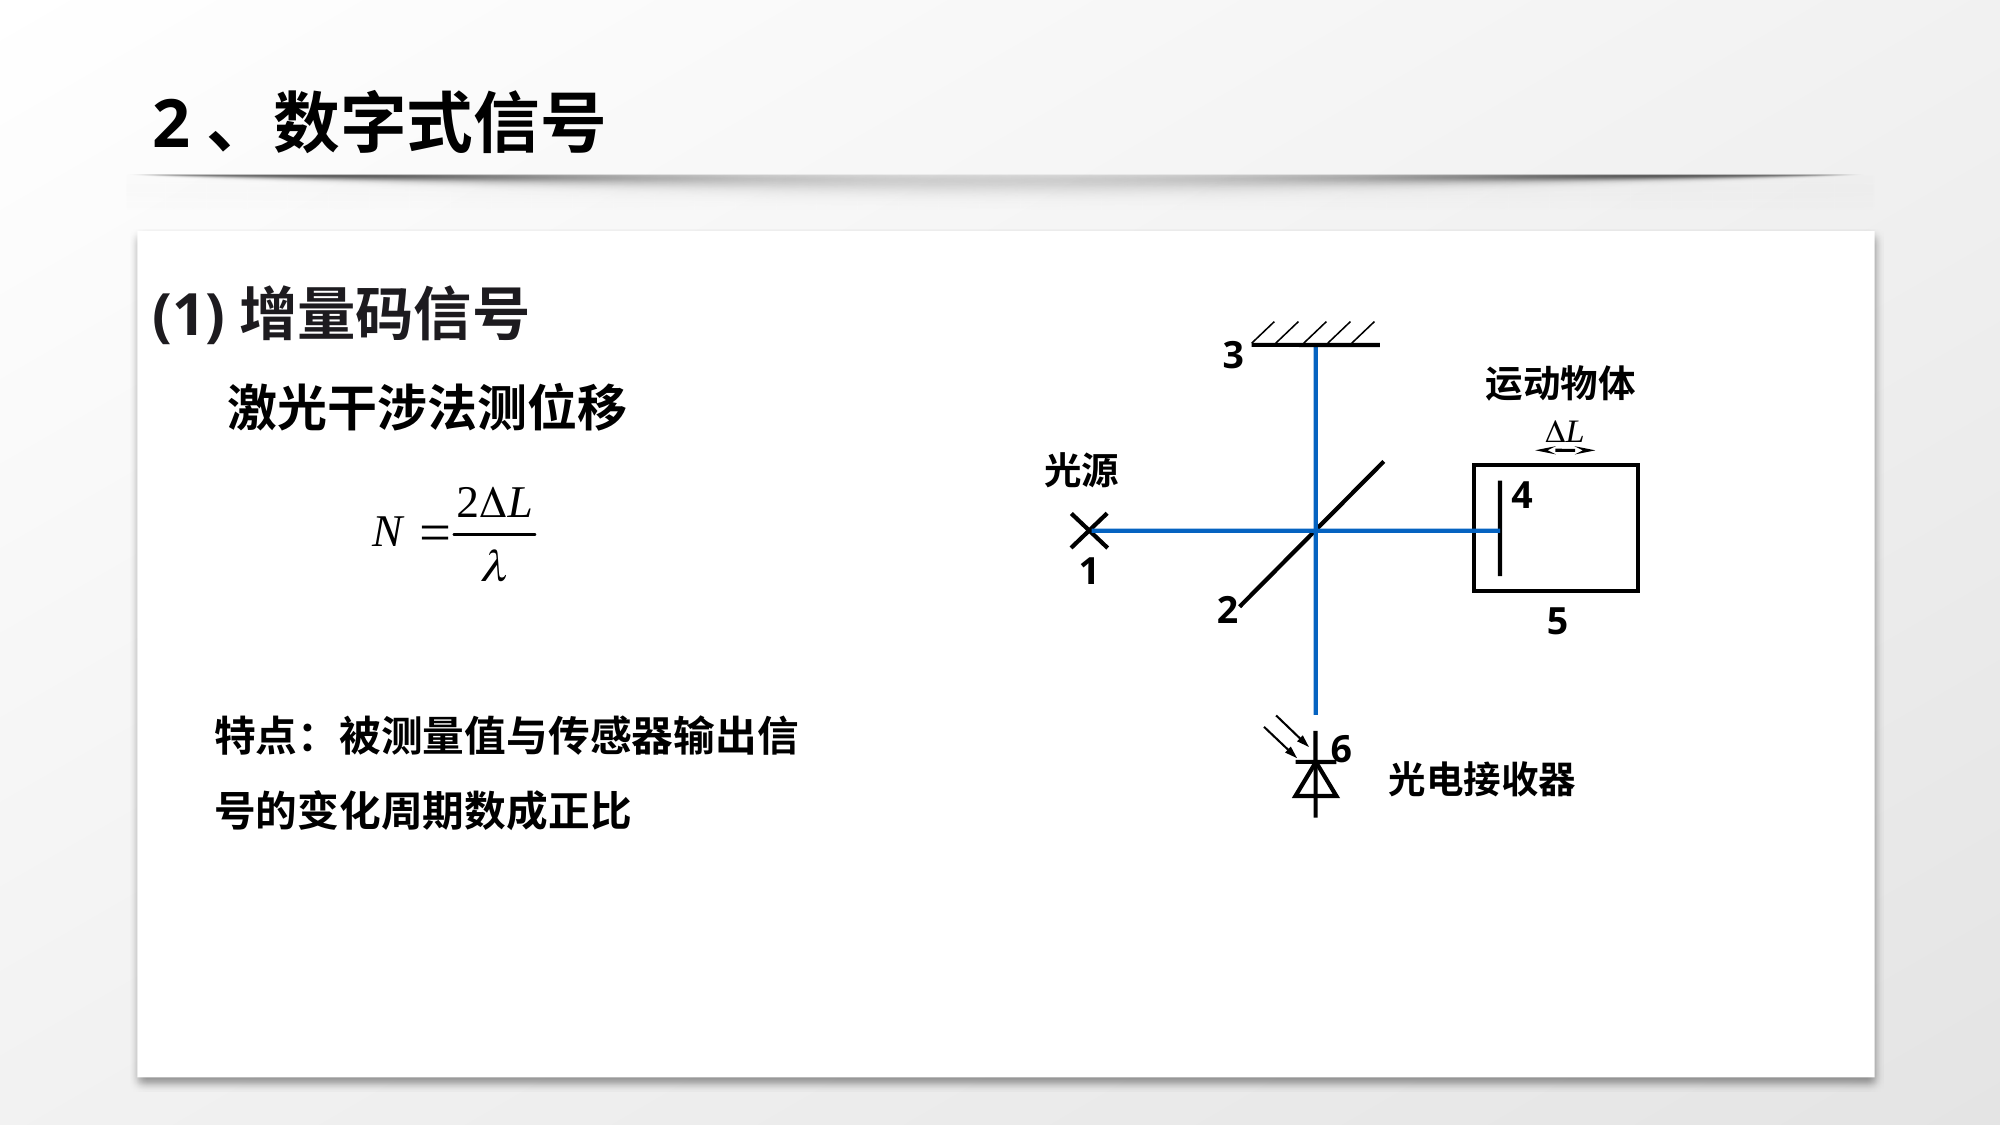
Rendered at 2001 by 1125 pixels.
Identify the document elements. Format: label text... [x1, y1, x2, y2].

picture [127, 175, 1874, 211]
list (1)增量码信号 激光干涉法测位移 [137, 234, 1863, 1052]
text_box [362, 473, 545, 592]
title 2、数字式信号 [137, 77, 1875, 175]
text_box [1028, 321, 1653, 818]
text_box 特点：被测量值与传感器输出信号的变化周期数成正比 [199, 677, 849, 843]
